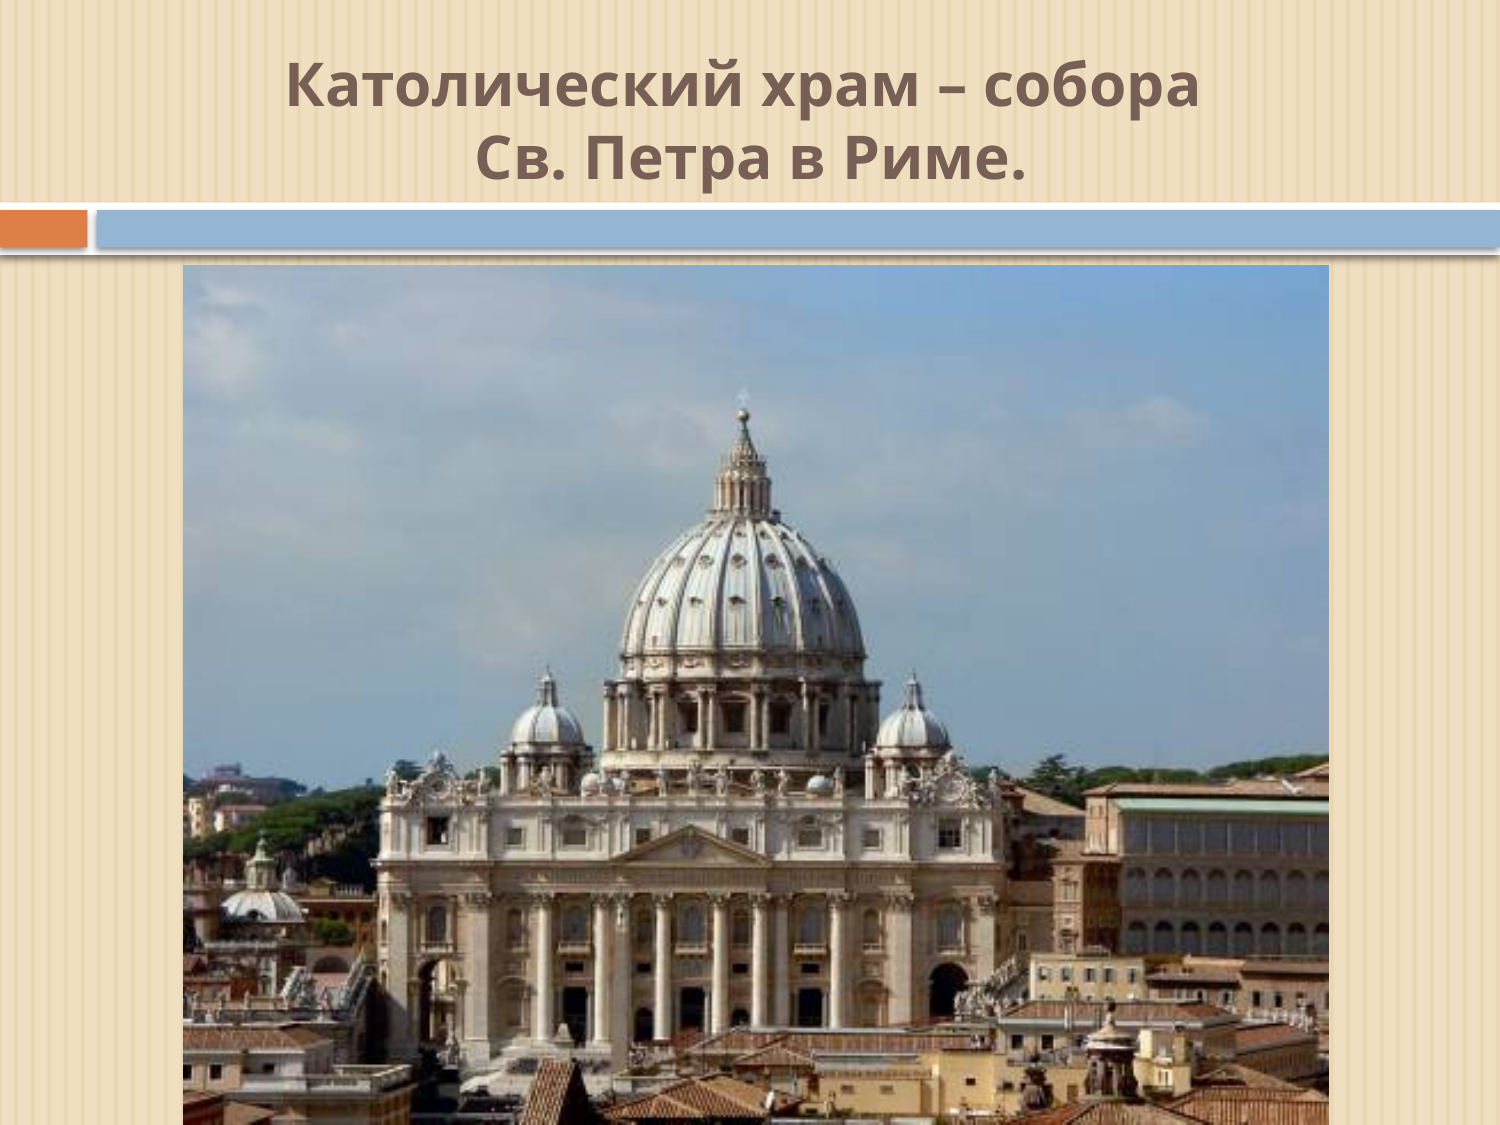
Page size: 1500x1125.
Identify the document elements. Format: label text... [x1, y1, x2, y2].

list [182, 265, 1330, 1125]
title Католический храм – собора Св. Петра в Риме. [64, 37, 1438, 200]
